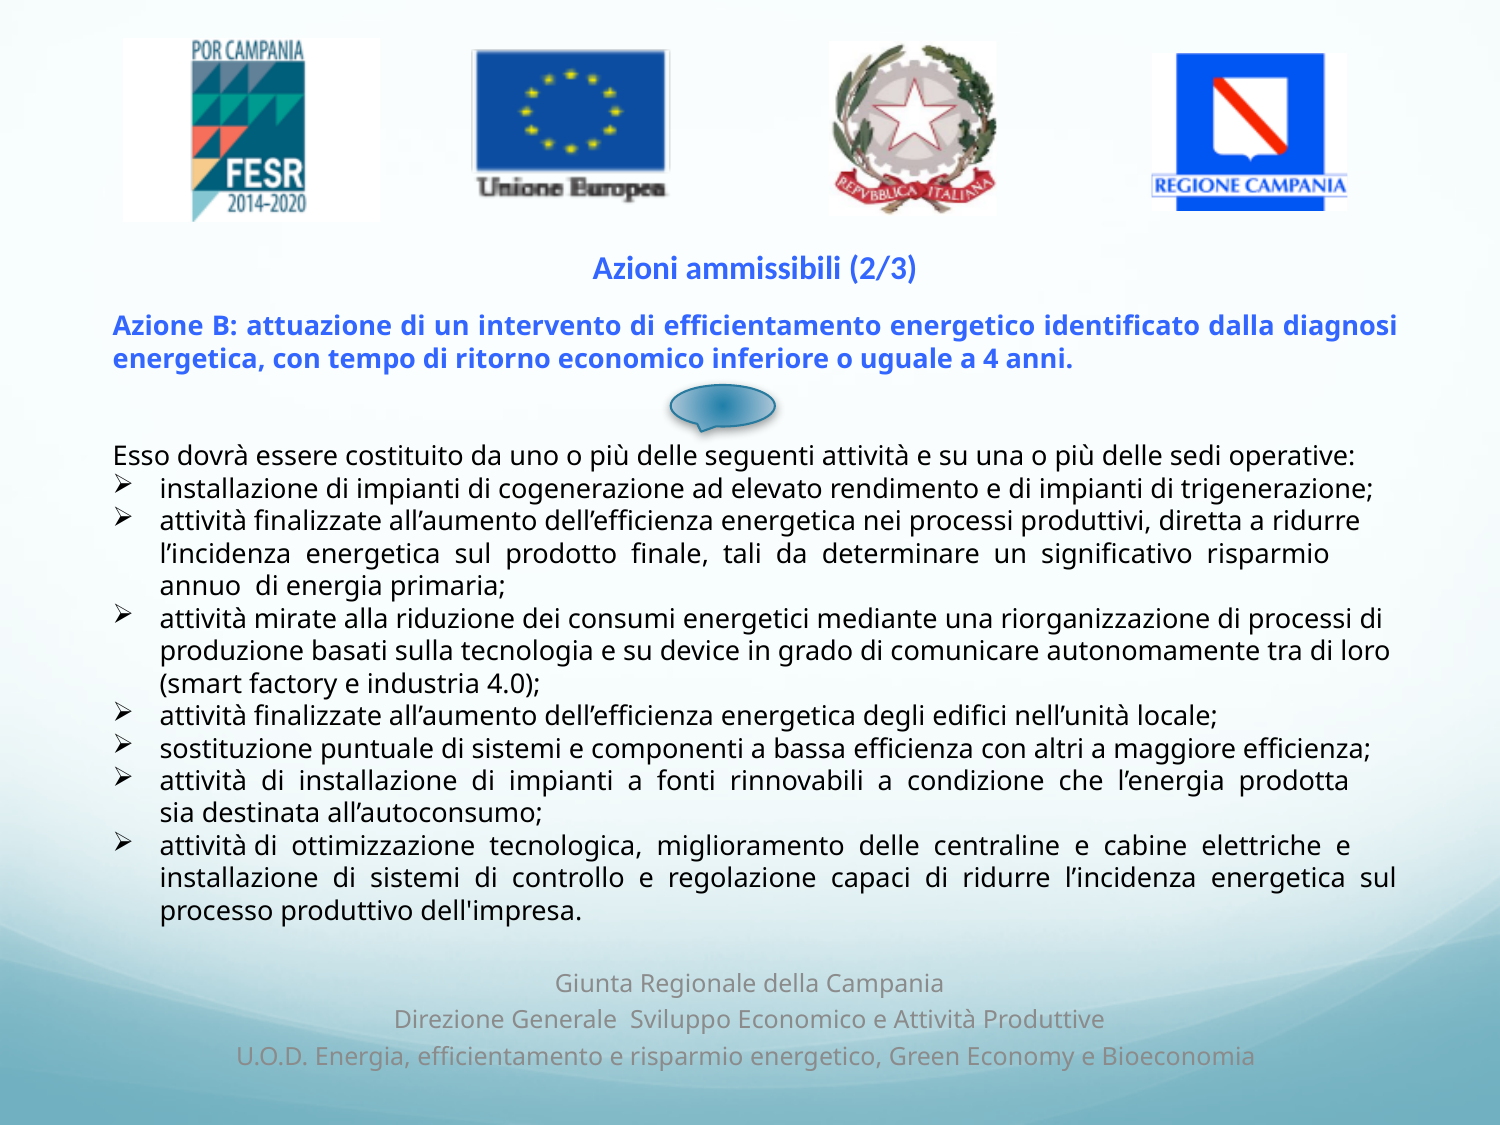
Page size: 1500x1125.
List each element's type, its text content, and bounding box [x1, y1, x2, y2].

text_box Azioni ammissibili (2/3) Azione B: attuazione di un intervento di efficientamento energetico identificato dalla diagnosi energetica, con tempo di ritorno economico inferiore o uguale a 4 anni. Esso dovrà essere costituito da uno o più delle seguenti attività e su una o più delle sedi operative: installazione di impianti di cogenerazione ad elevato rendimento e di impianti di trigenerazione; attività finalizzate all’aumento dell’efficienza energetica nei processi produttivi, diretta a ridurre l’incidenza energetica sul prodotto finale, tali da determinare un significativo risparmio annuo di energia primaria; attività mirate alla riduzione dei consumi energetici mediante una riorganizzazione di processi di produzione basati sulla tecnologia e su device in grado di comunicare autonomamente tra di loro (smart factory e industria 4.0); attività finalizzate all’aumento dell’efficienza energetica degli edifici nell’unità locale; sostituzione puntuale di sistemi e componenti a bassa efficienza con altri a maggiore efficienza; attività di installazione di impianti a fonti rinnovabili a condizione che l’energia prodotta sia destinata all’autoconsumo; attività di ottimizzazione tecnologica, miglioramento delle centraline e cabine elettriche e installazione di sistemi di controllo e regolazione capaci di ridurre l’incidenza energetica sul processo produttivo dell'impresa. [97, 238, 1413, 934]
text_box [669, 383, 776, 433]
text_box Giunta Regionale della Campania Direzione Generale Sviluppo Economico e Attività Produttive U.O.D. Energia, efficientamento e risparmio energetico, Green Economy e Bioeconomia [216, 960, 1283, 1090]
picture [470, 42, 673, 209]
